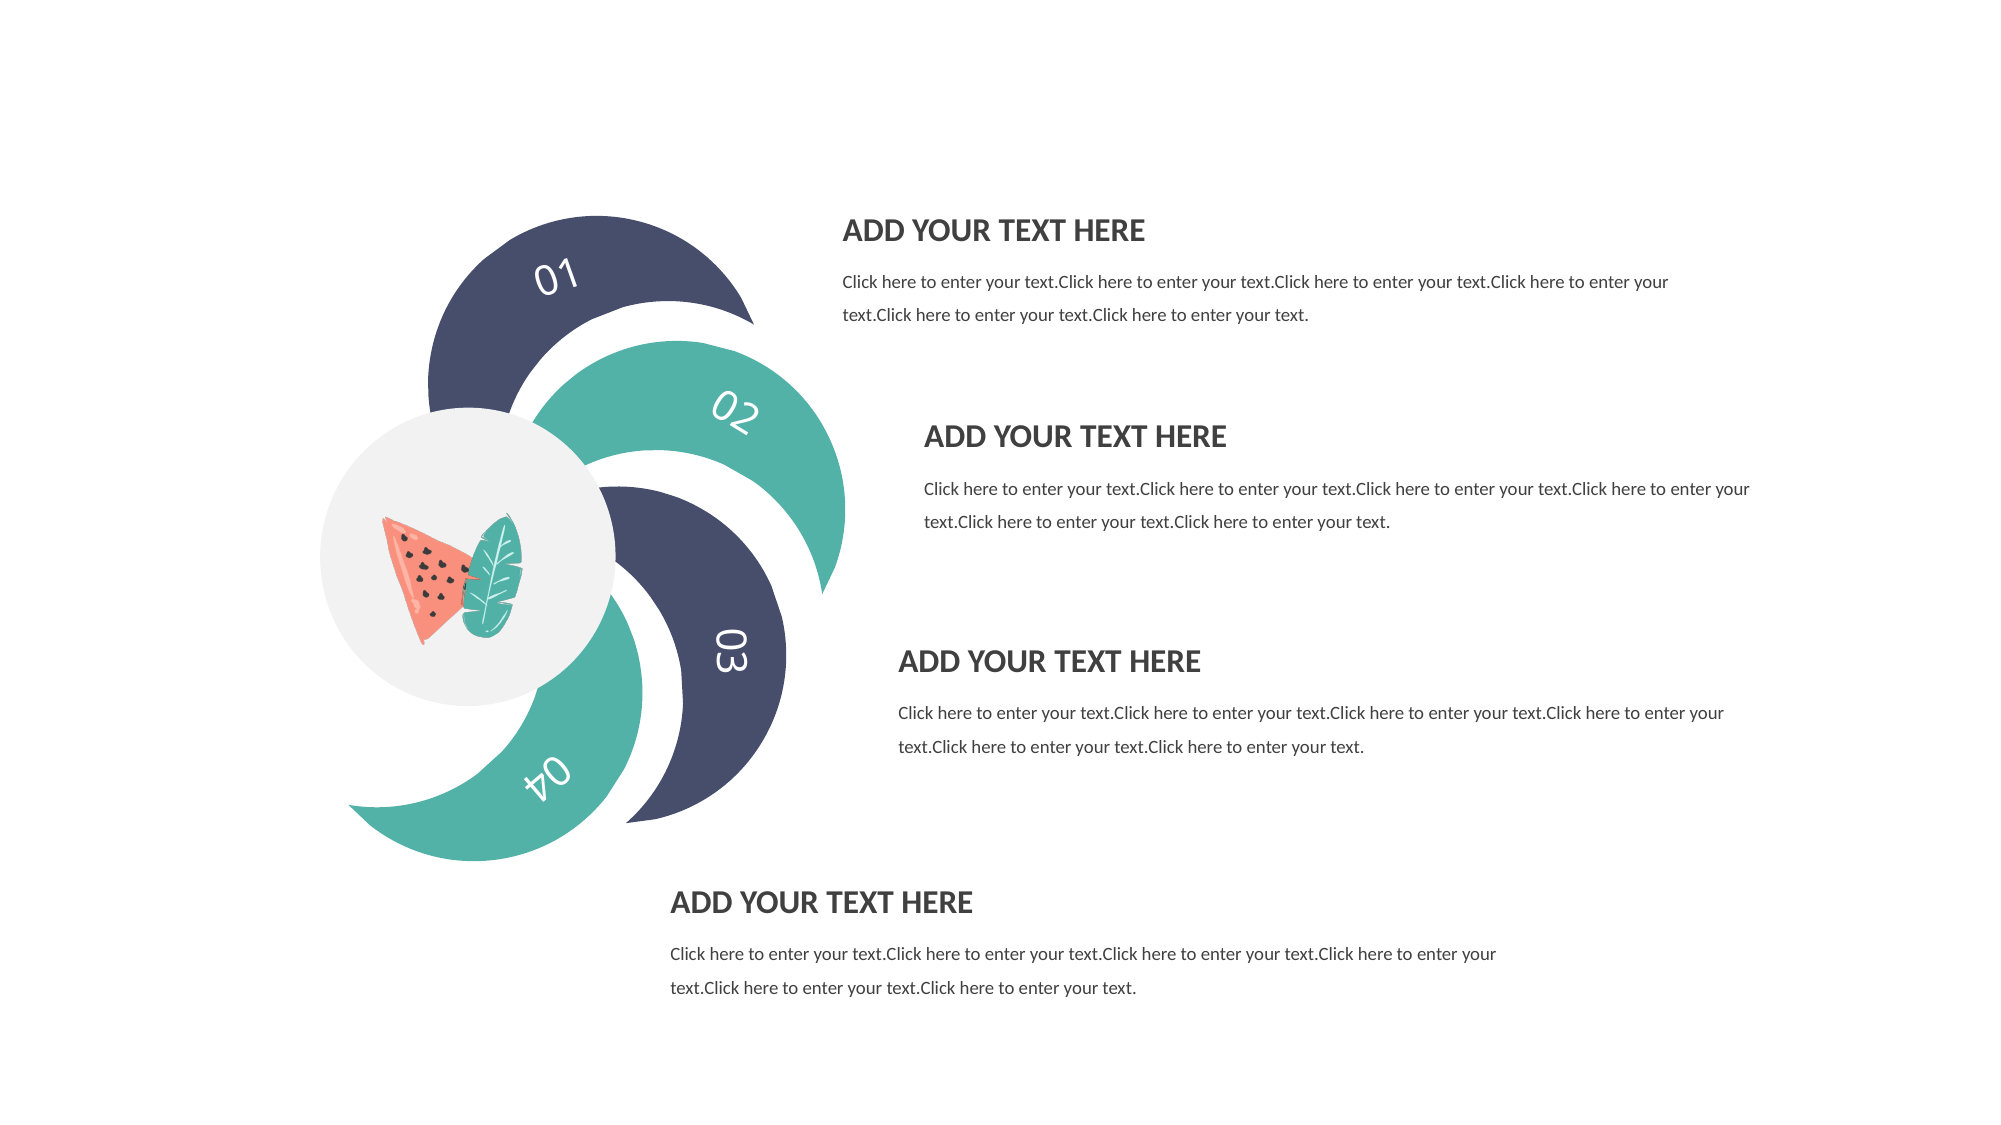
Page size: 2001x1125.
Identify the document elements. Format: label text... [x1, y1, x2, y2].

text_box Click here to enter your text.Click here to enter your text.Click here to enter your text.Click here to enter your text.Click here to enter your text.Click here to enter your text. [882, 681, 1790, 853]
text_box ADD YOUR TEXT HERE [654, 872, 1004, 922]
text_box ADD YOUR TEXT HERE [882, 631, 1232, 681]
text_box Click here to enter your text.Click here to enter your text.Click here to enter your text.Click here to enter your text.Click here to enter your text.Click here to enter your text. [826, 250, 1734, 422]
text_box Click here to enter your text.Click here to enter your text.Click here to enter your text.Click here to enter your text.Click here to enter your text.Click here to enter your text. [908, 457, 1816, 629]
text_box ADD YOUR TEXT HERE [908, 406, 1258, 457]
text_box Click here to enter your text.Click here to enter your text.Click here to enter your text.Click here to enter your text.Click here to enter your text.Click here to enter your text. [654, 922, 1562, 1094]
picture [313, 511, 578, 658]
text_box ADD YOUR TEXT HERE [826, 200, 1177, 250]
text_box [259, 254, 853, 827]
